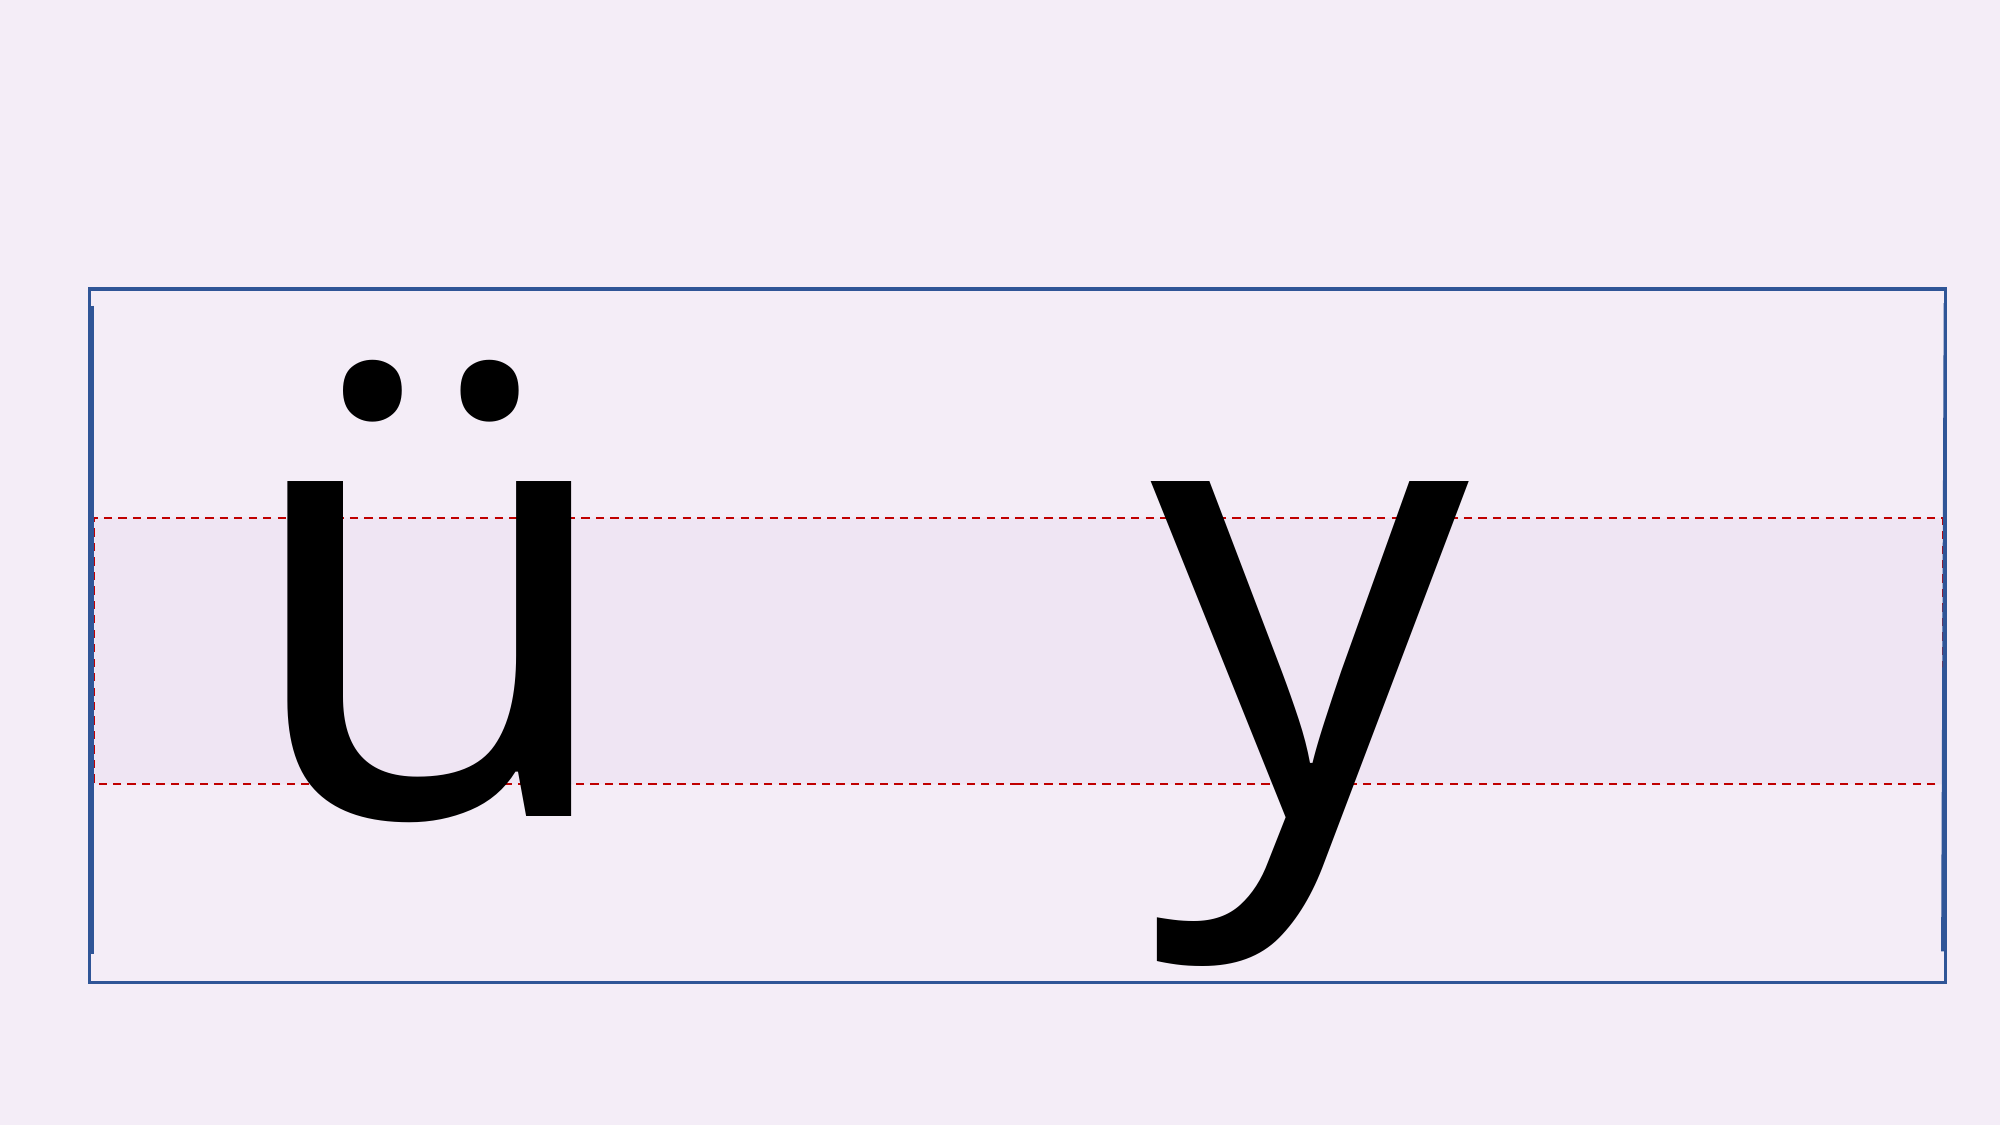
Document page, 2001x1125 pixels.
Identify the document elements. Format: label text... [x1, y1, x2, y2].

subtitle ü [61, 269, 1135, 1048]
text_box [89, 288, 1946, 983]
text_box y [1135, 269, 1950, 1093]
